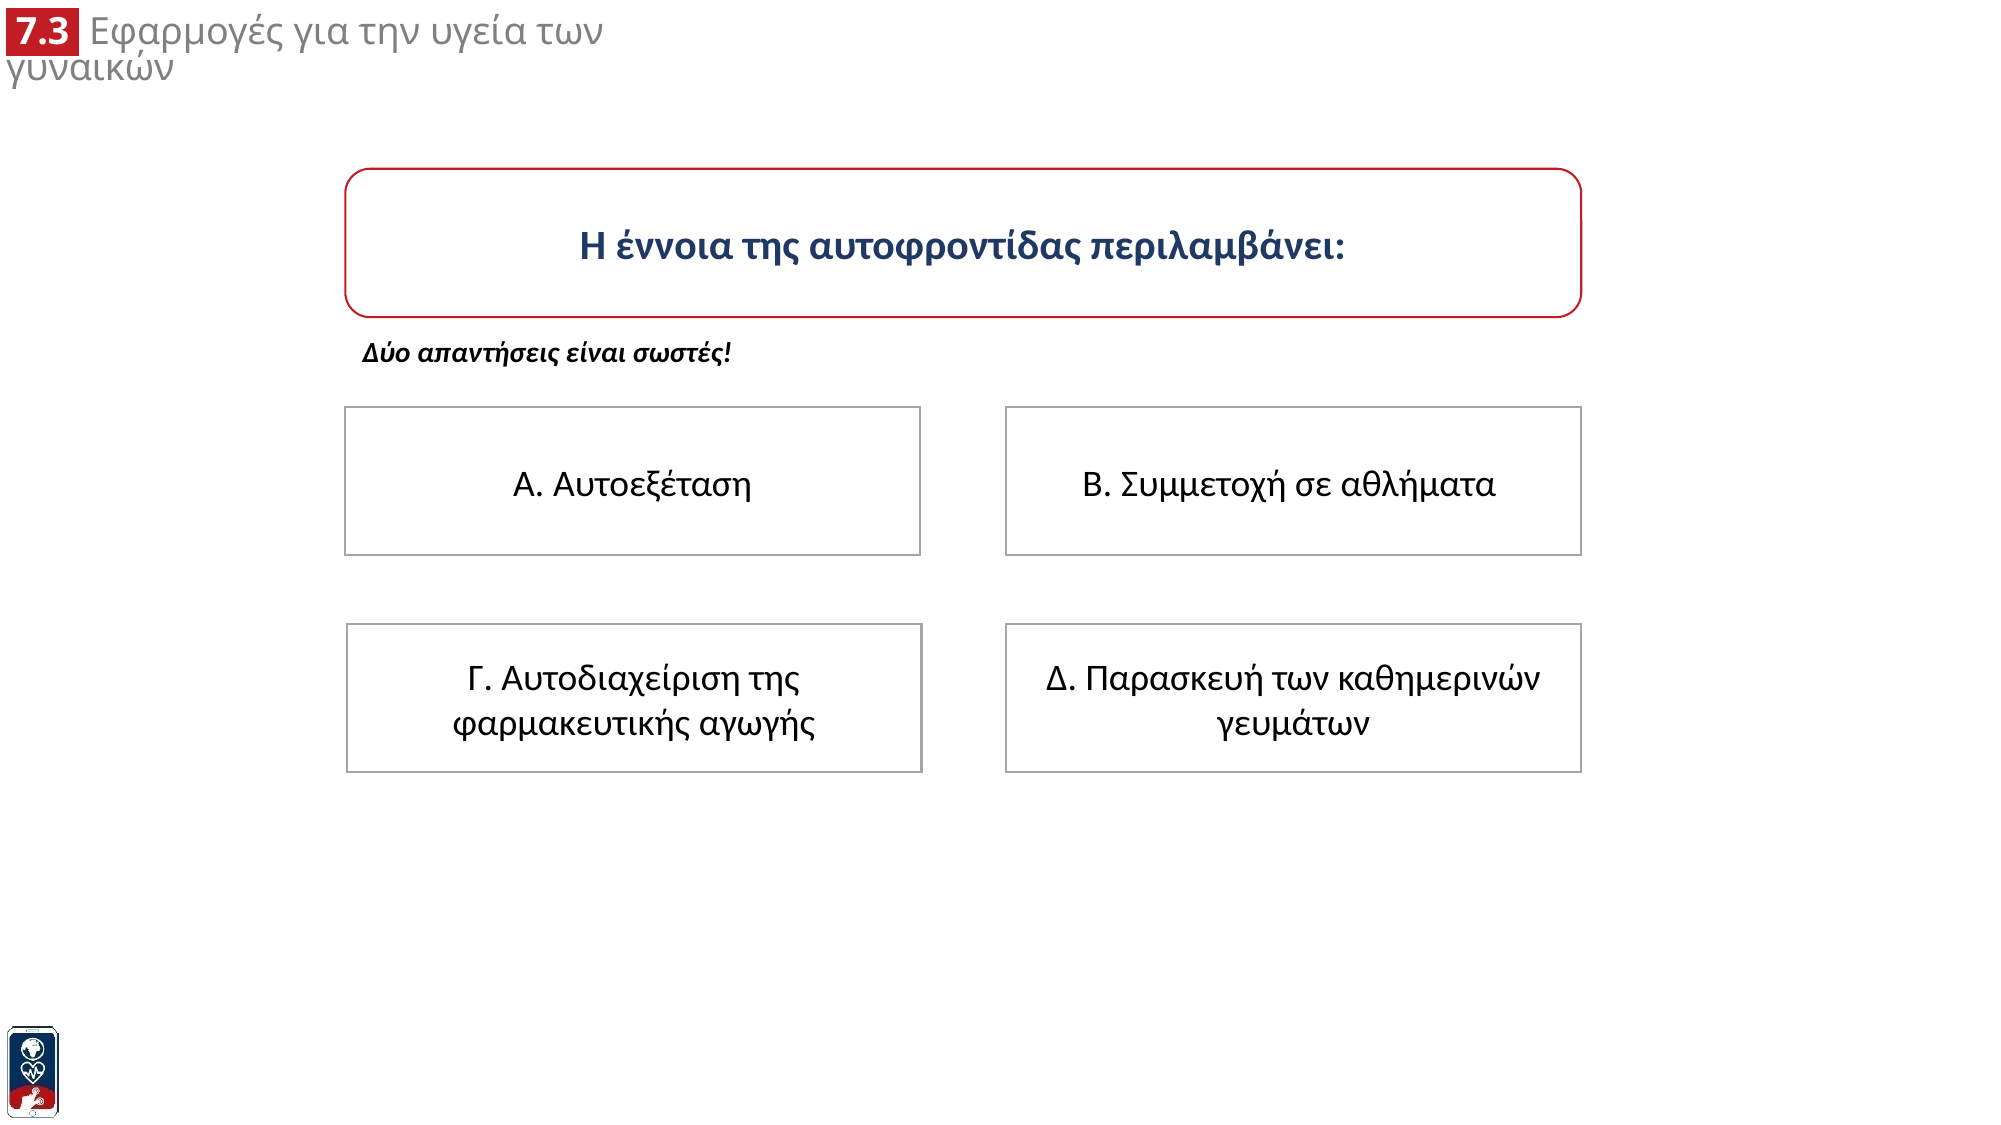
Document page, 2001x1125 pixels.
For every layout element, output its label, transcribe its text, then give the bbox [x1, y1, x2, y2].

text_box Α. Αυτοεξέταση [344, 406, 921, 556]
text_box Δύο απαντήσεις είναι σωστές! [347, 325, 748, 376]
text_box Δ. Παρασκευή των καθημερινών γευμάτων [1005, 623, 1582, 773]
text_box Β. Συμμετοχή σε αθλήματα [1005, 406, 1582, 556]
text_box Η έννοια της αυτοφροντίδας περιλαμβάνει: [344, 167, 1583, 319]
picture [7, 1026, 59, 1118]
text_box Γ. Αυτοδιαχείριση της φαρμακευτικής αγωγής [346, 623, 923, 773]
